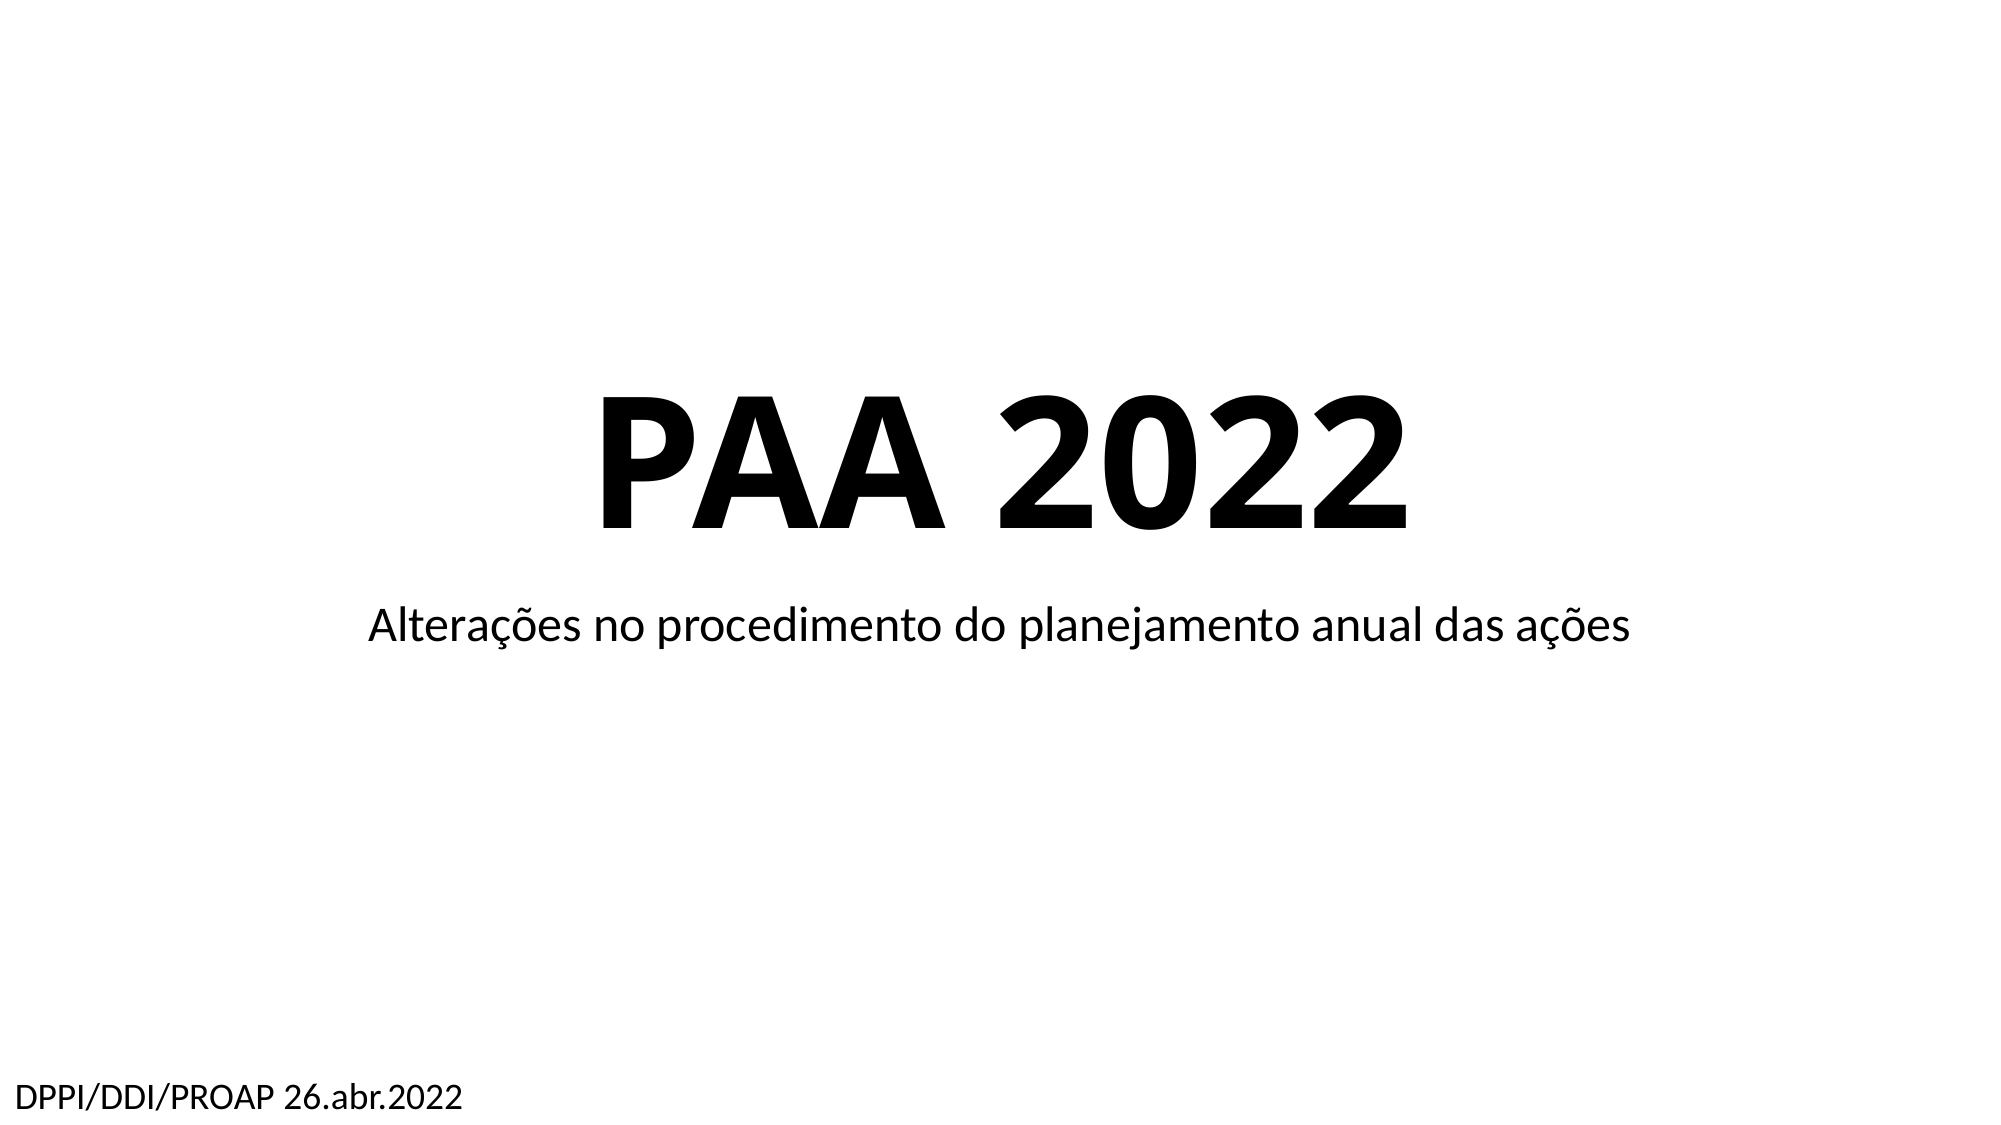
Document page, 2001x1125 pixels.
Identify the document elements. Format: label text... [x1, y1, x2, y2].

text_box DPPI/DDI/PROAP 26.abr.2022 [0, 1064, 500, 1125]
subtitle Alterações no procedimento do planejamento anual das ações [249, 590, 1750, 863]
title PAA 2022 [249, 184, 1750, 576]
